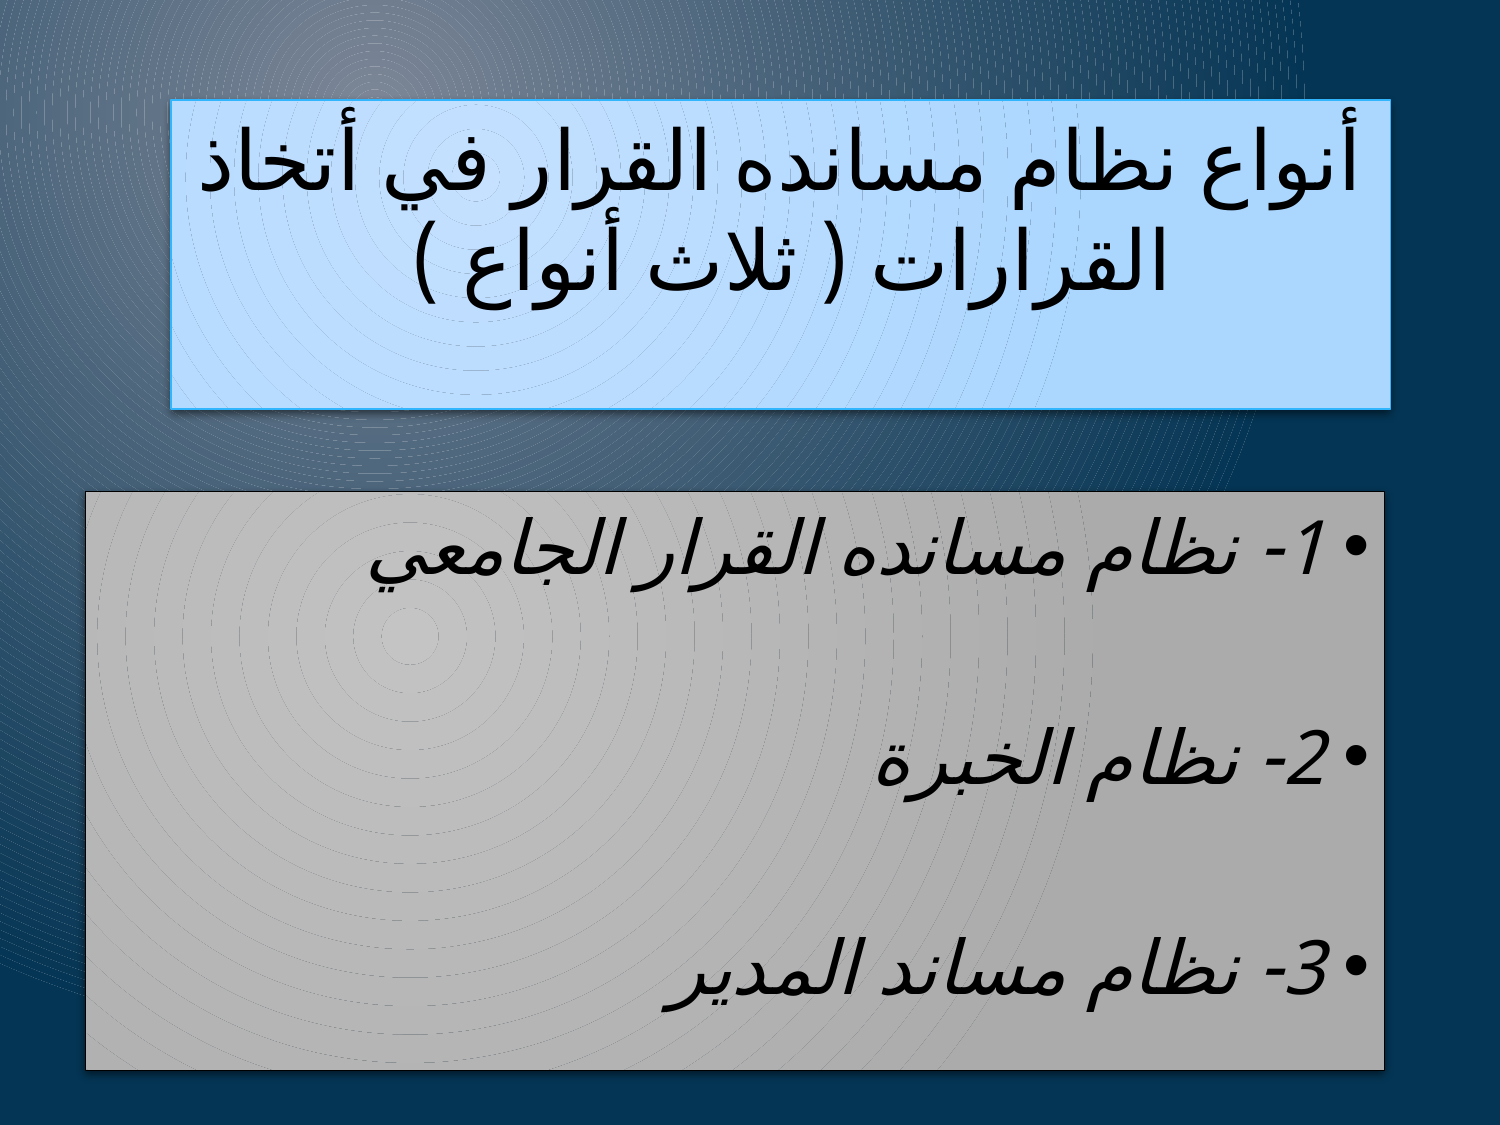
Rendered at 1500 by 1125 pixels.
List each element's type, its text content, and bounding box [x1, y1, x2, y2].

title أنواع نظام مسانده القرار في أتخاذ القرارات ( ثلاث أنواع ) [170, 99, 1391, 410]
list 1- نظام مسانده القرار الجامعي 2- نظام الخبرة 3- نظام مساند المدير [85, 491, 1385, 1071]
